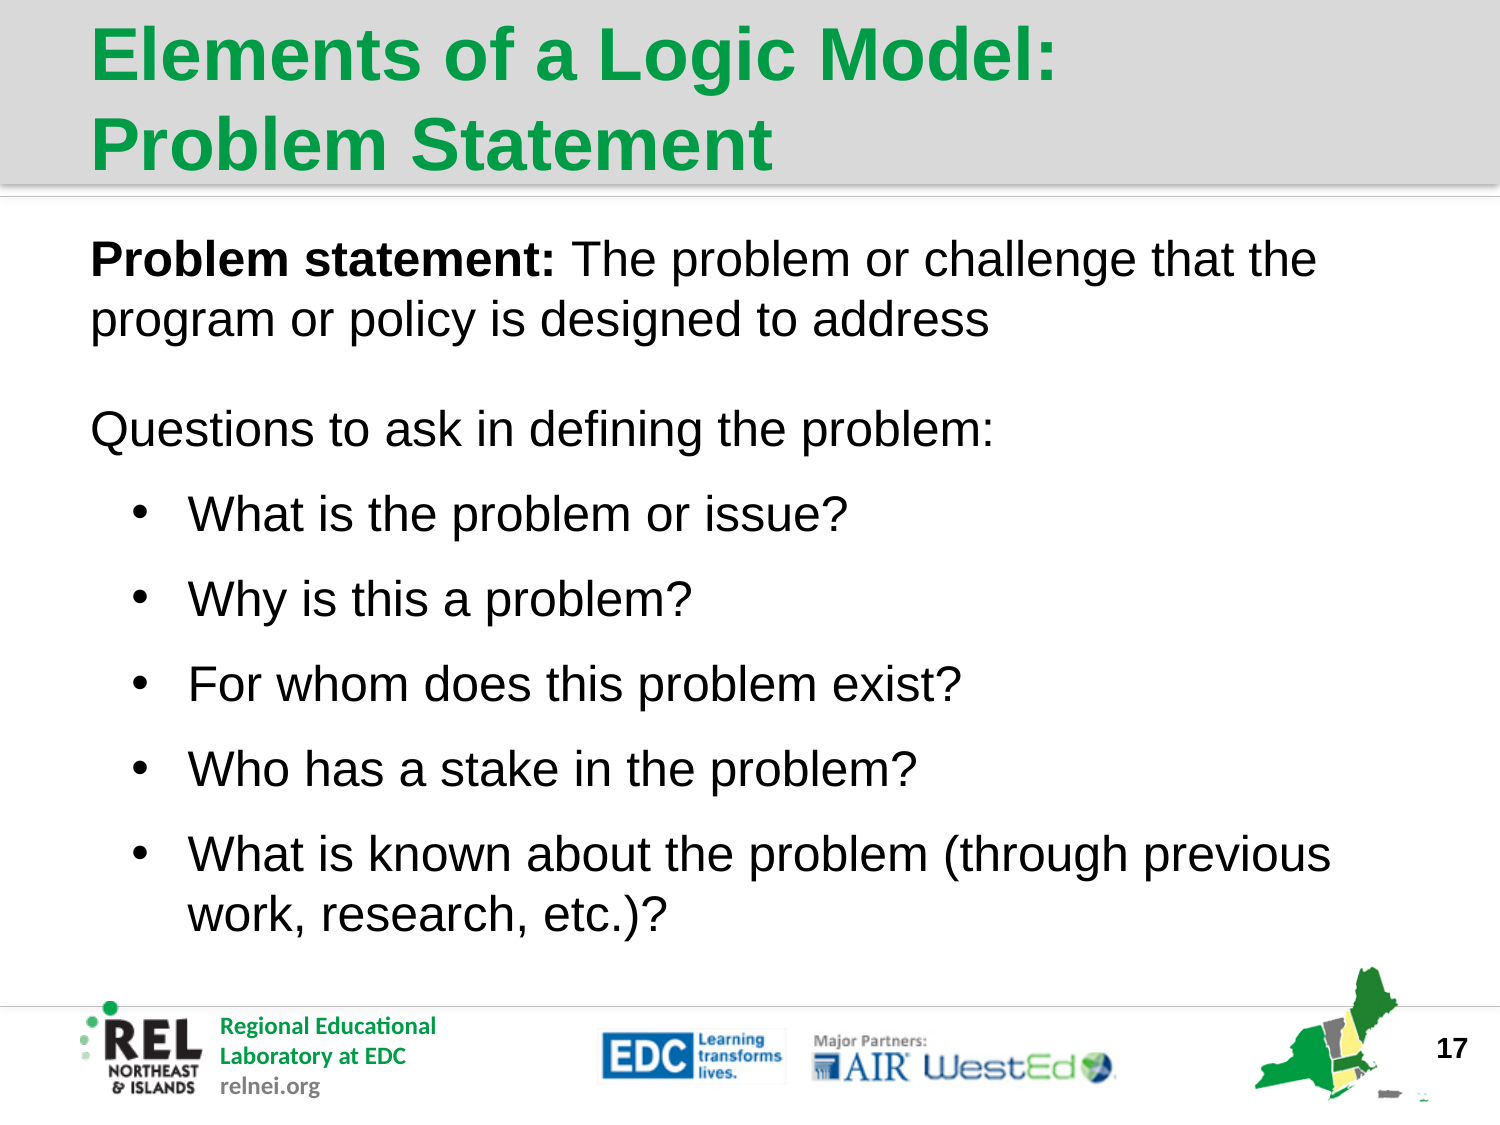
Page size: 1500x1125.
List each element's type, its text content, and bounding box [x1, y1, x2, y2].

slide_number 17 [1392, 1017, 1484, 1077]
picture [594, 1028, 1138, 1091]
title Elements of a Logic Model: Problem Statement [75, 25, 1425, 165]
picture [80, 1001, 227, 1108]
picture [1245, 964, 1442, 1103]
list Problem statement: The problem or challenge that the program or policy is designed to address Questions to ask in defining the problem: What is the problem or issue? Why is this a problem? For whom does this problem exist? Who has a stake in the problem? What is known about the problem (through previous work, research, etc.)? [75, 219, 1425, 982]
